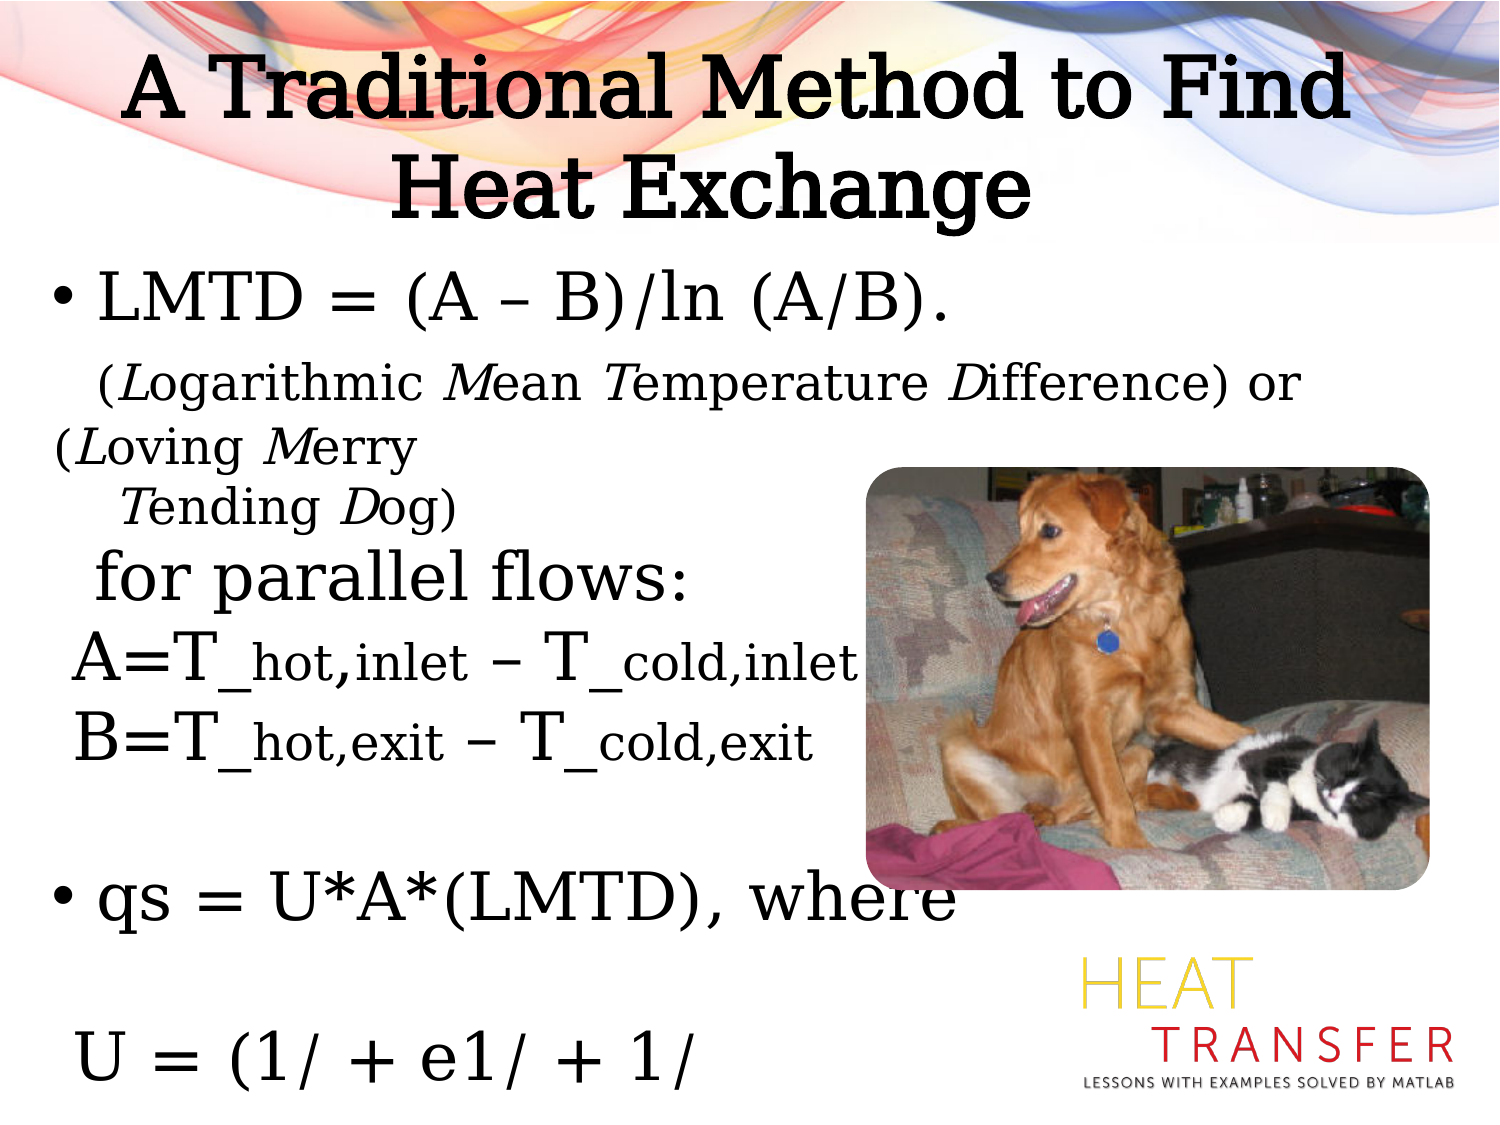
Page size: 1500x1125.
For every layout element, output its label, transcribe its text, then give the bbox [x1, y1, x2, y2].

picture [0, 1, 1499, 243]
text_box A Traditional Method to Find Heat Exchange [94, 25, 1381, 241]
picture [865, 466, 1430, 891]
picture [1075, 946, 1464, 1093]
